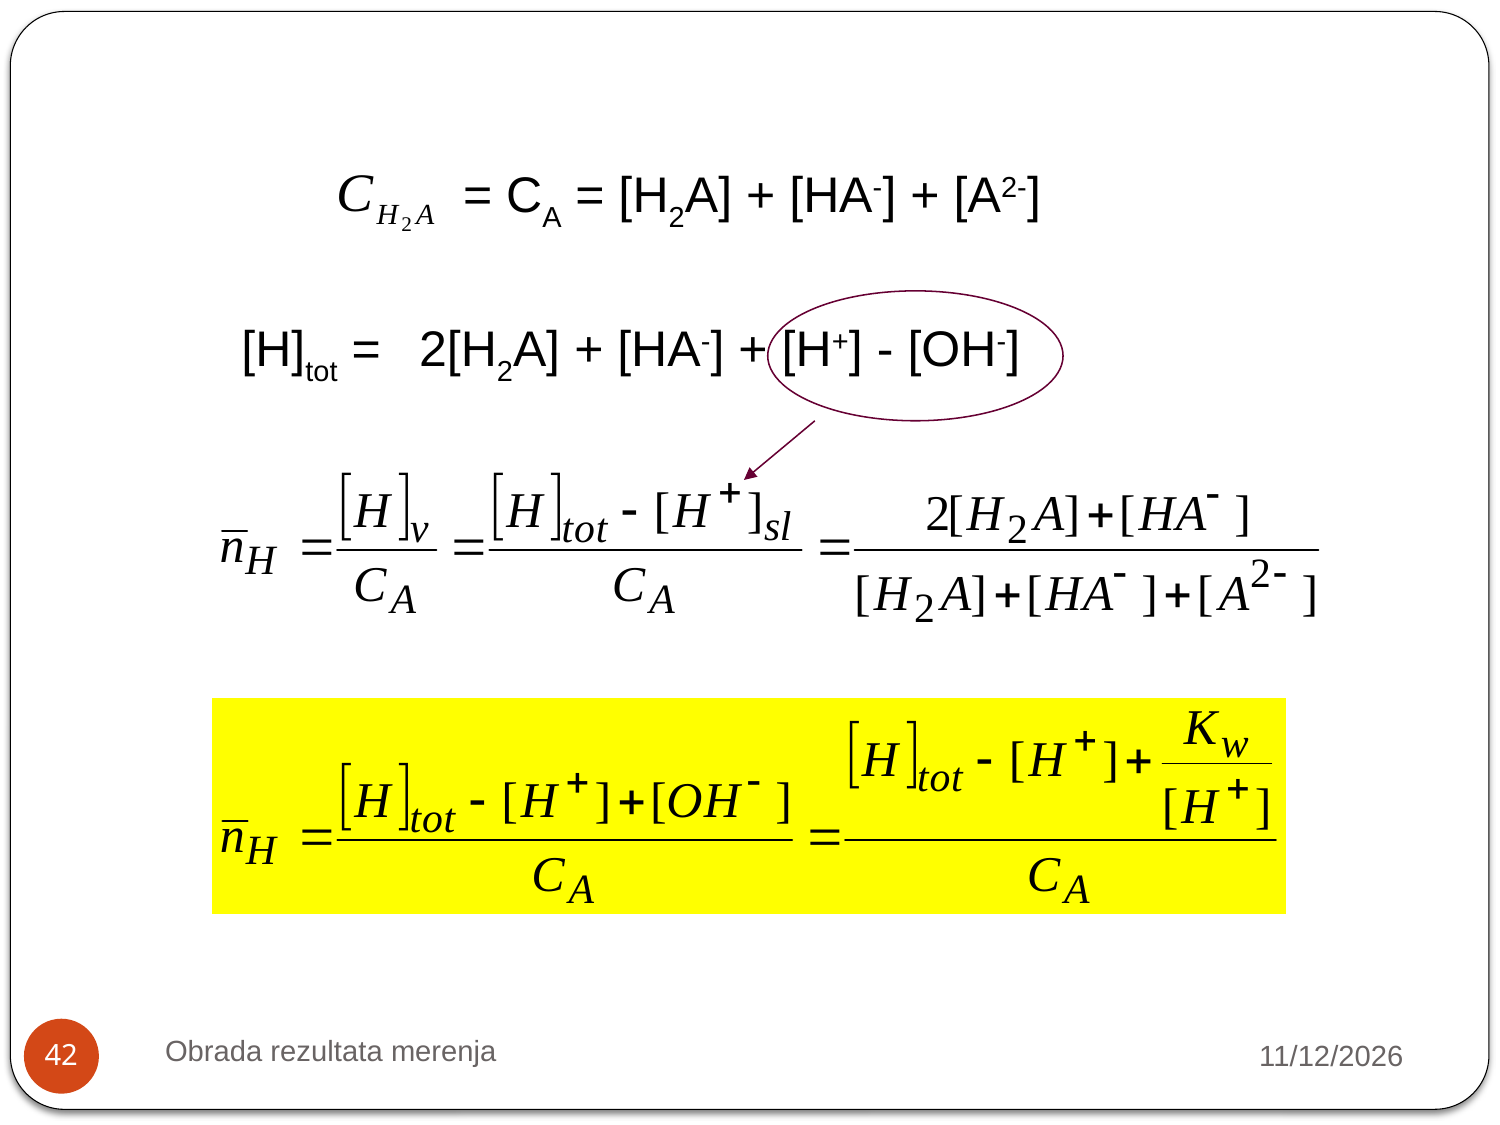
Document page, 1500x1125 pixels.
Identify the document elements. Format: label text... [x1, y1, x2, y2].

text_box = CA = [H2A] + [HA-] + [A2-] [441, 155, 1070, 242]
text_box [212, 697, 1287, 915]
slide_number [1012, 1015, 1419, 1094]
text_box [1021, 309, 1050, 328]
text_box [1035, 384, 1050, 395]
text_box [H]tot = [226, 309, 403, 395]
text_box 2[H2A] + [HA-] + [H+] - [OH-] [404, 309, 810, 395]
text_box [211, 461, 1330, 634]
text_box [330, 160, 442, 241]
slide_number 42 [23, 1018, 99, 1094]
text_box [767, 290, 1064, 421]
footer Obrada rezultata merenja [150, 1012, 800, 1088]
